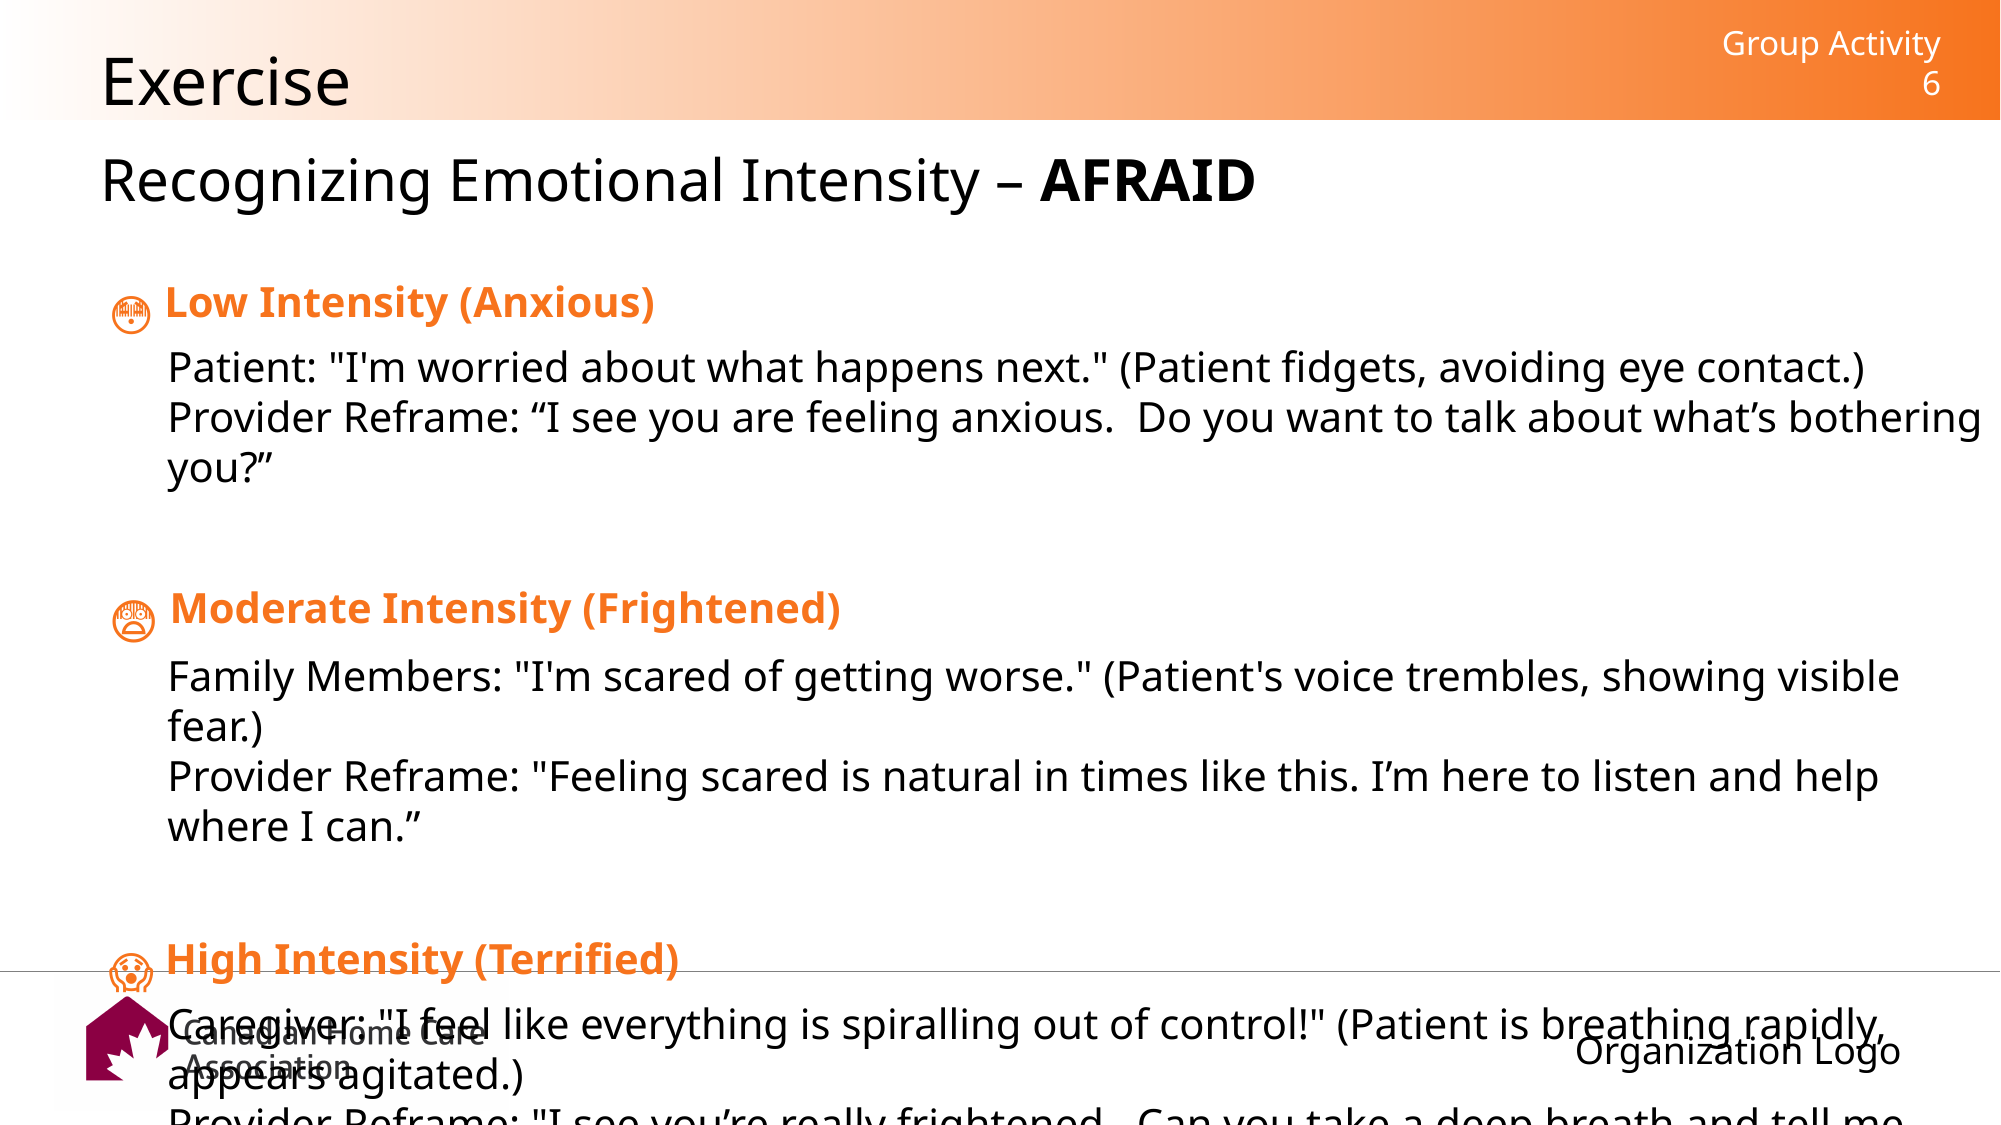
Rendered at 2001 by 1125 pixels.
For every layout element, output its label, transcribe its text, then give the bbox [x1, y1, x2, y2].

text_box Exercise [85, 40, 1618, 128]
text_box 😳 Low Intensity (Anxious) Patient: "I'm worried about what happens next." (Patient fidgets, avoiding eye contact.) Provider Reframe: “I see you are feeling anxious. Do you want to talk about what’s bothering you?” 😨 Moderate Intensity (Frightened) Family Members: "I'm scared of getting worse." (Patient's voice trembles, showing visible fear.) Provider Reframe: "Feeling scared is natural in times like this. I’m here to listen and help where I can.” 😱 High Intensity (Terrified) Caregiver: "I feel like everything is spiralling out of control!" (Patient is breathing rapidly, appears agitated.) Provider Reframe: "I see you’re really frightened. Can you take a deep breath and tell me what is scaring you?" [93, 973, 2000, 1125]
text_box Recognizing Emotional Intensity – AFRAID [85, 130, 1956, 221]
text_box Group Activity 6 [1679, 15, 1956, 110]
text_box 😳 Low Intensity (Anxious) Patient: "I'm worried about what happens next." (Patient fidgets, avoiding eye contact.) Provider Reframe: “I see you are feeling anxious. Do you want to talk about what’s bothering you?” 😨 Moderate Intensity (Frightened) Family Members: "I'm scared of getting worse." (Patient's voice trembles, showing visible fear.) Provider Reframe: "Feeling scared is natural in times like this. I’m here to listen and help where I can.” 😱 High Intensity (Terrified) Caregiver: "I feel like everything is spiralling out of control!" (Patient is breathing rapidly, appears agitated.) Provider Reframe: "I see you’re really frightened. Can you take a deep breath and tell me what is scaring you?" [93, 235, 2000, 970]
text_box [0, 0, 2000, 121]
picture [54, 974, 509, 1112]
